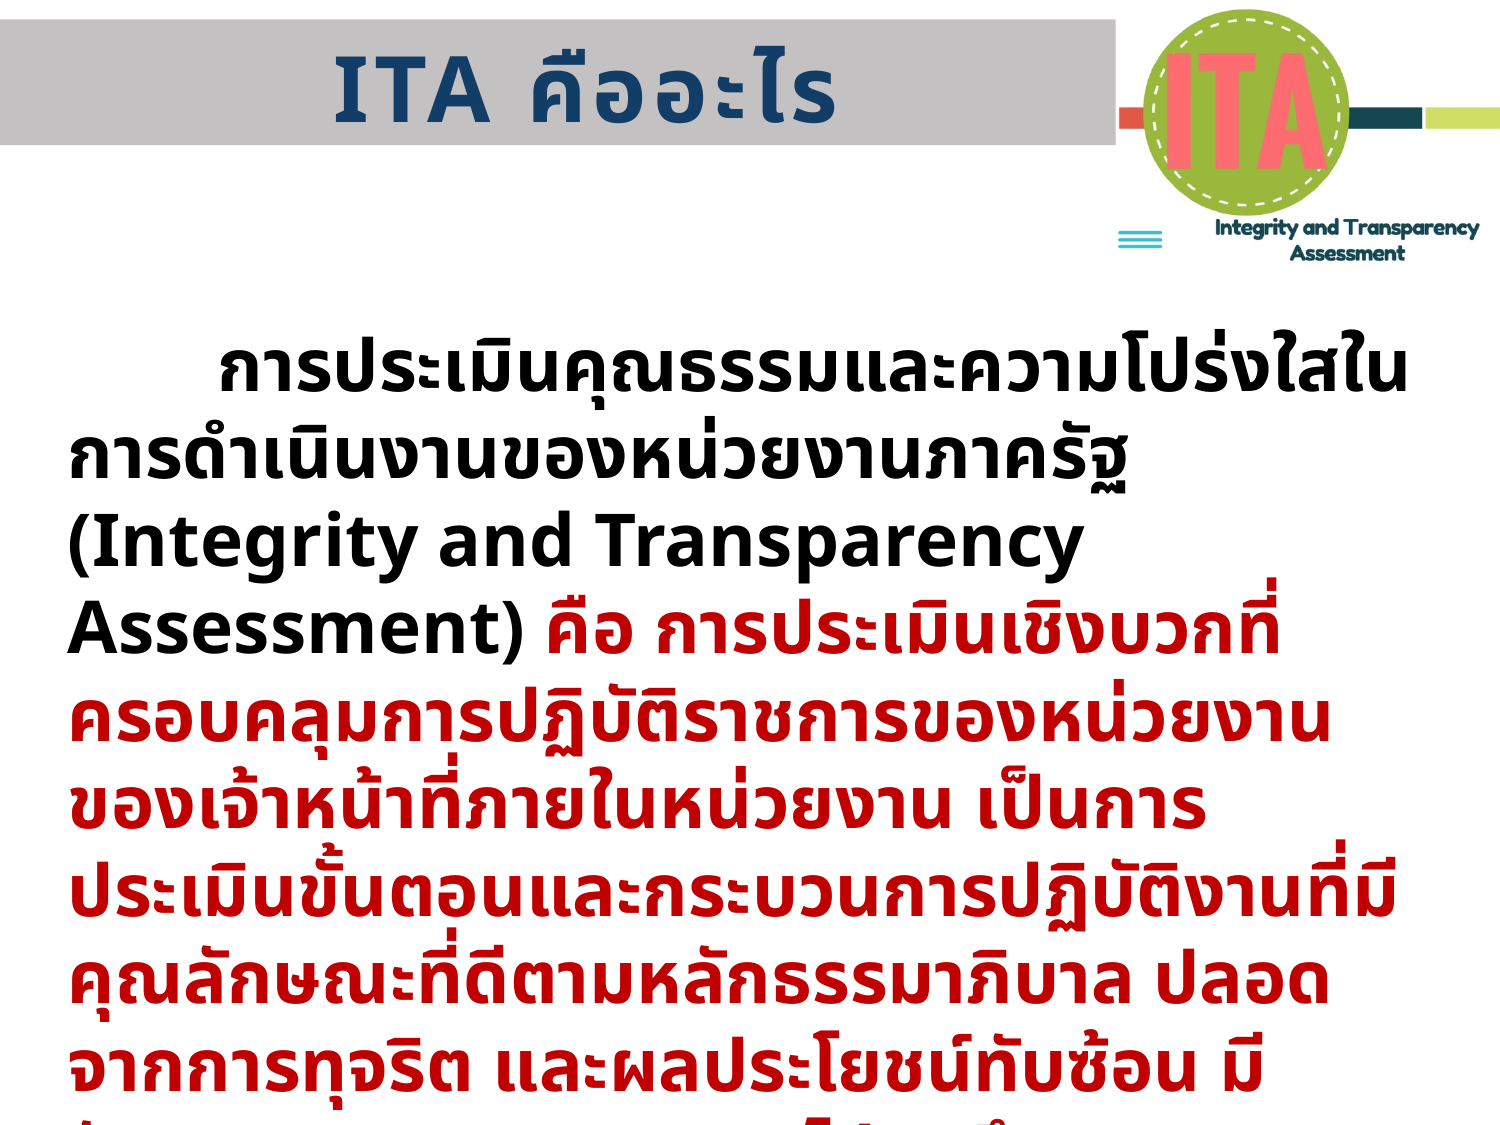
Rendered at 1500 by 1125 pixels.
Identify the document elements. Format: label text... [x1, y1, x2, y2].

text_box การประเมินคุณธรรมและความโปร่งใสในการดำเนินงานของหน่วยงานภาครัฐ (Integrity and Transparency Assessment) คือ การประเมินเชิงบวกที่ครอบคลุมการปฏิบัติราชการของหน่วยงาน ของเจ้าหน้าที่ภายในหน่วยงาน เป็นการประเมินขั้นตอนและกระบวนการปฏิบัติงานที่มีคุณลักษณะที่ดีตามหลักธรรมาภิบาล ปลอดจากการทุจริต และผลประโยชน์ทับซ้อน มีวัฒนธรรมคุณธรรม รวมไปจนถึงผลการดำเนินงานของหน่วยงานที่มีต่อผู้มีส่วนได้ส่วนเสีย [53, 310, 1436, 1125]
text_box ITA คืออะไร [0, 17, 1113, 148]
picture [1115, 0, 1500, 273]
